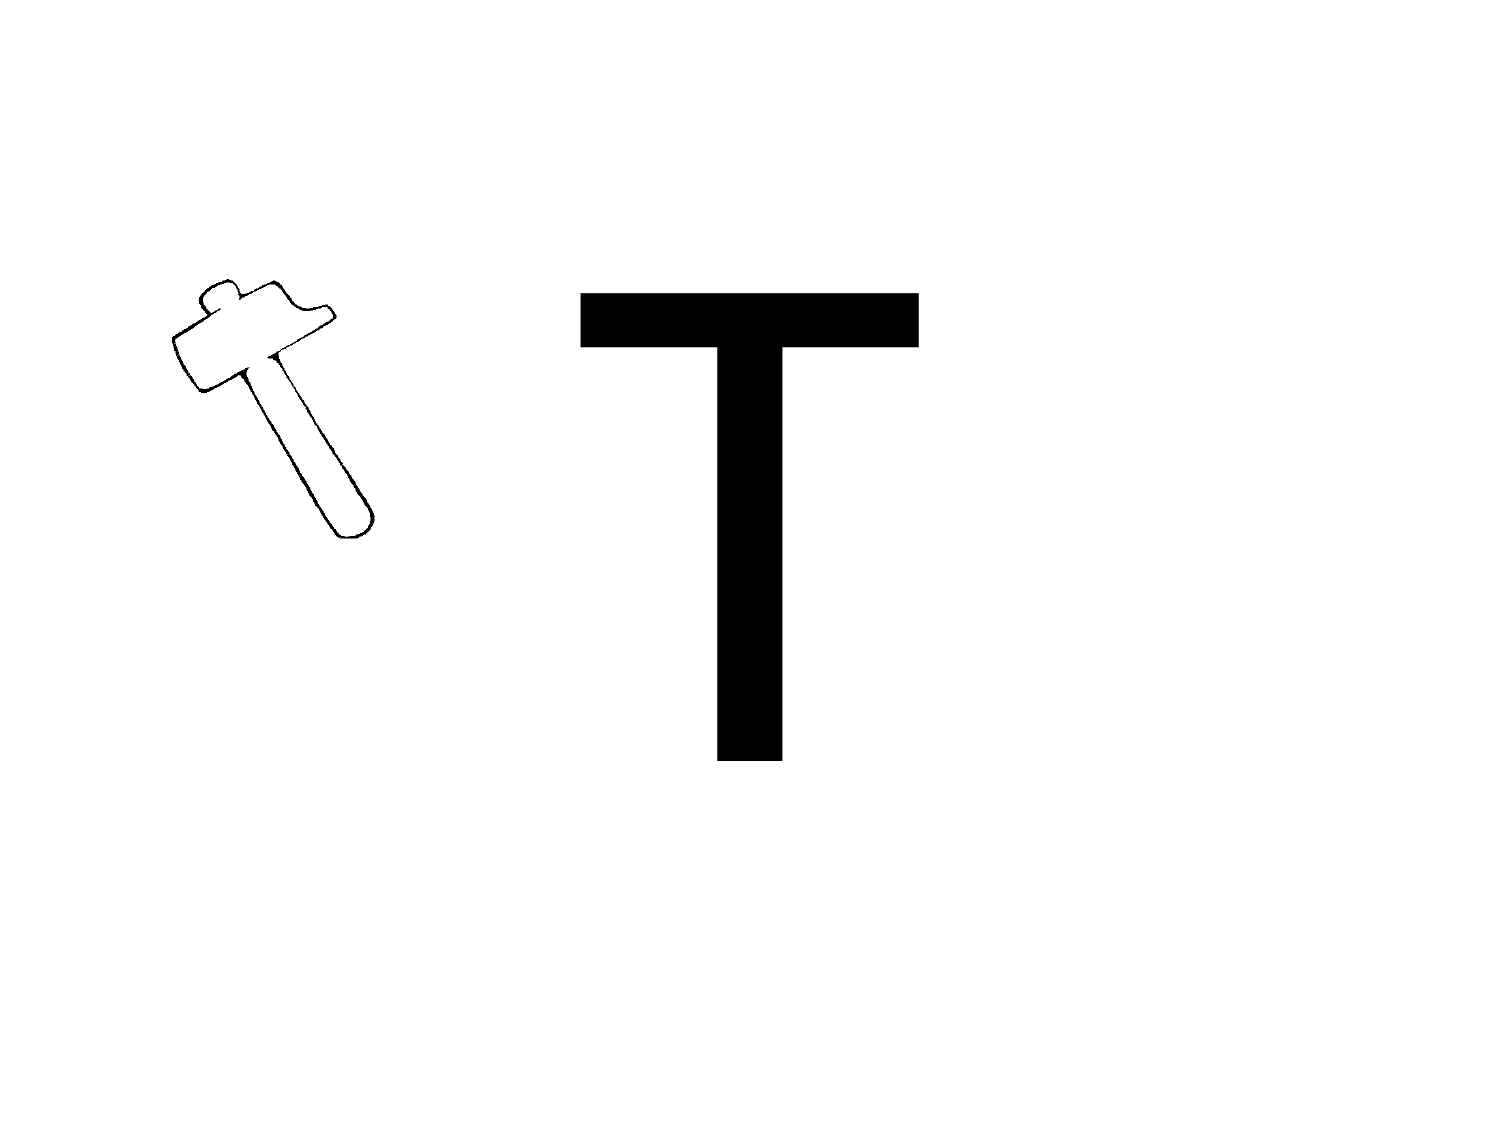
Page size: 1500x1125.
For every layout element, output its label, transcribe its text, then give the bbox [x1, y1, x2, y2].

title Т [112, 349, 1388, 591]
picture [170, 278, 376, 539]
